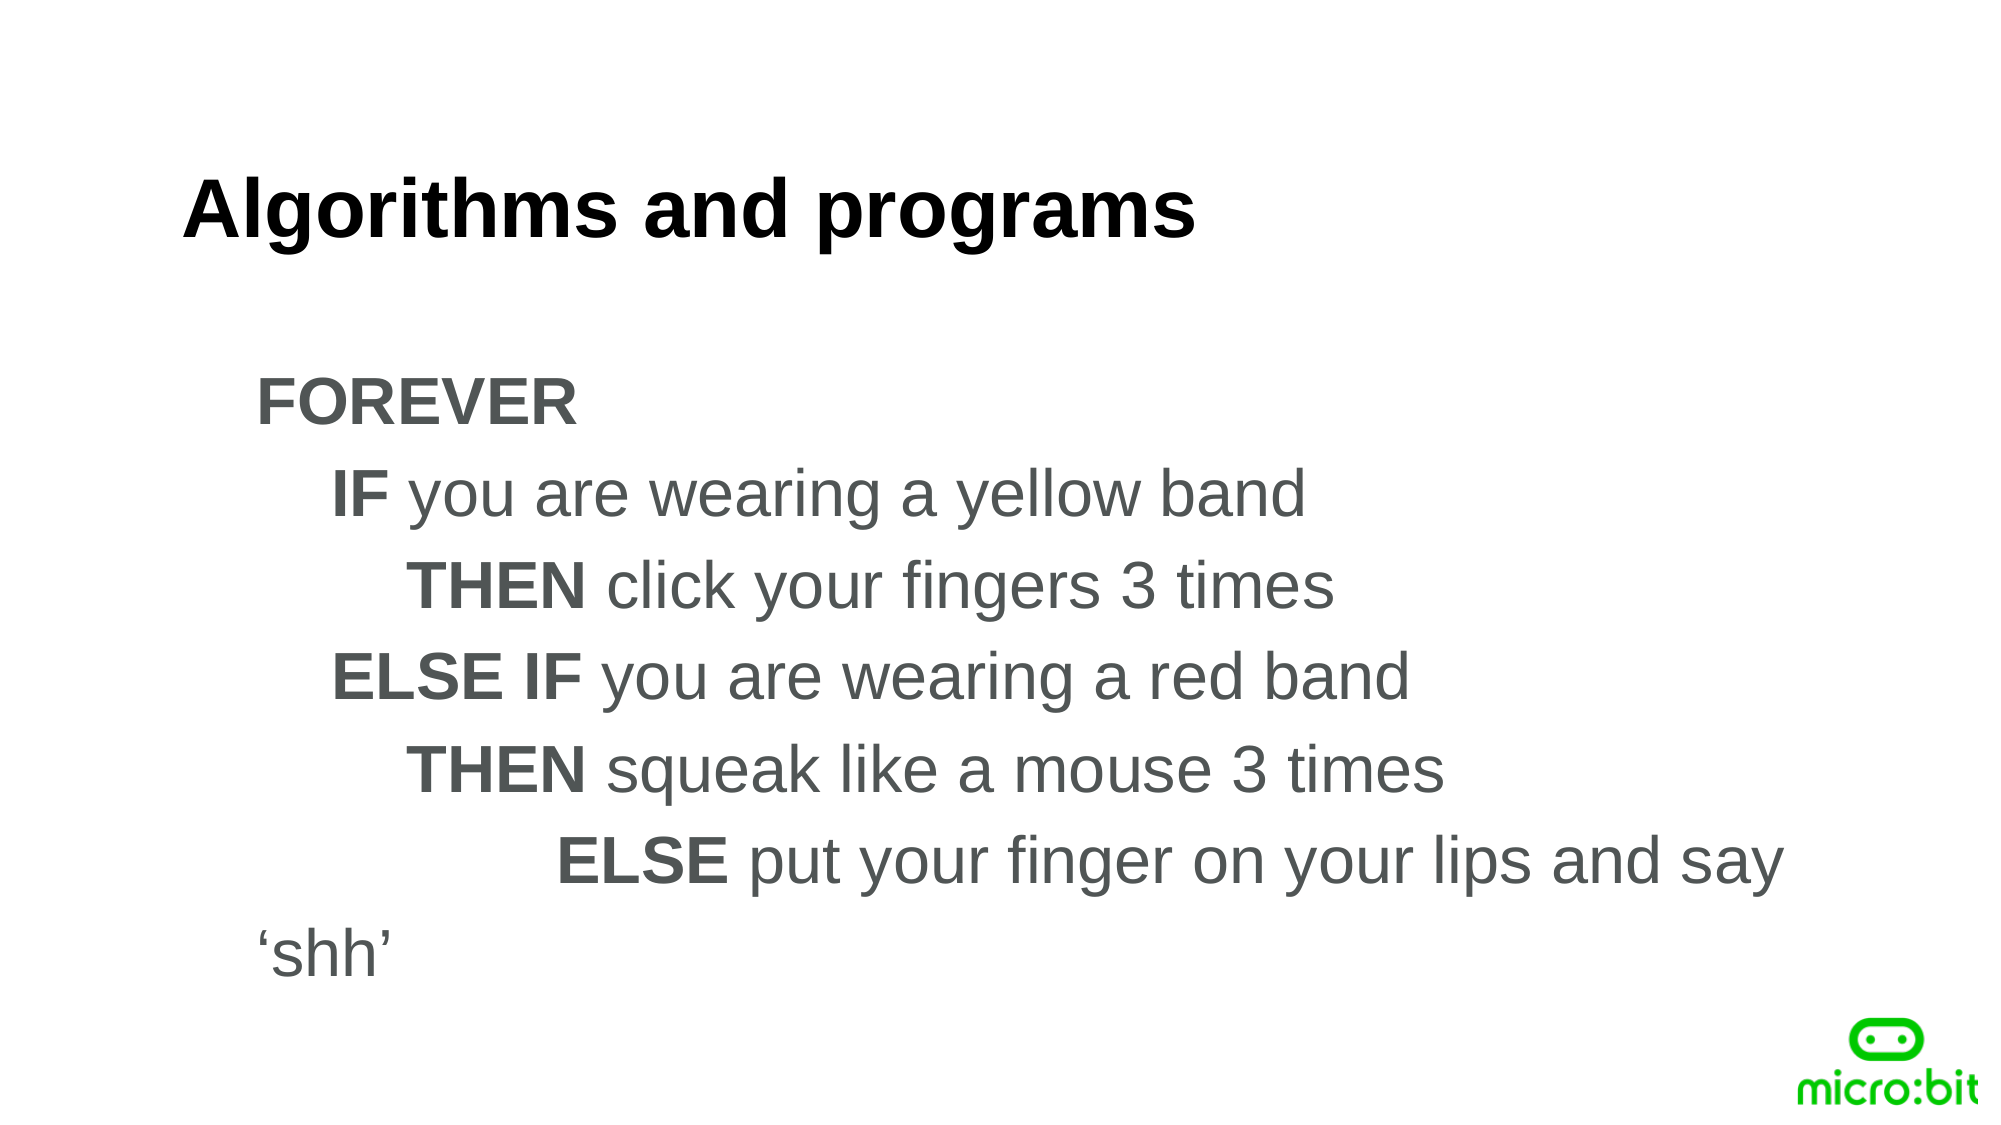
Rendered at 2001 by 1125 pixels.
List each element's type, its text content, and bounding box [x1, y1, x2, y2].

text_box Algorithms and programs FOREVER IF you are wearing a yellow band THEN click your fingers 3 times ELSE IF you are wearing a red band THEN squeak like a mouse 3 times ELSE put your finger on your lips and say ‘shh’ [166, 60, 1918, 884]
picture [1797, 1017, 1978, 1106]
